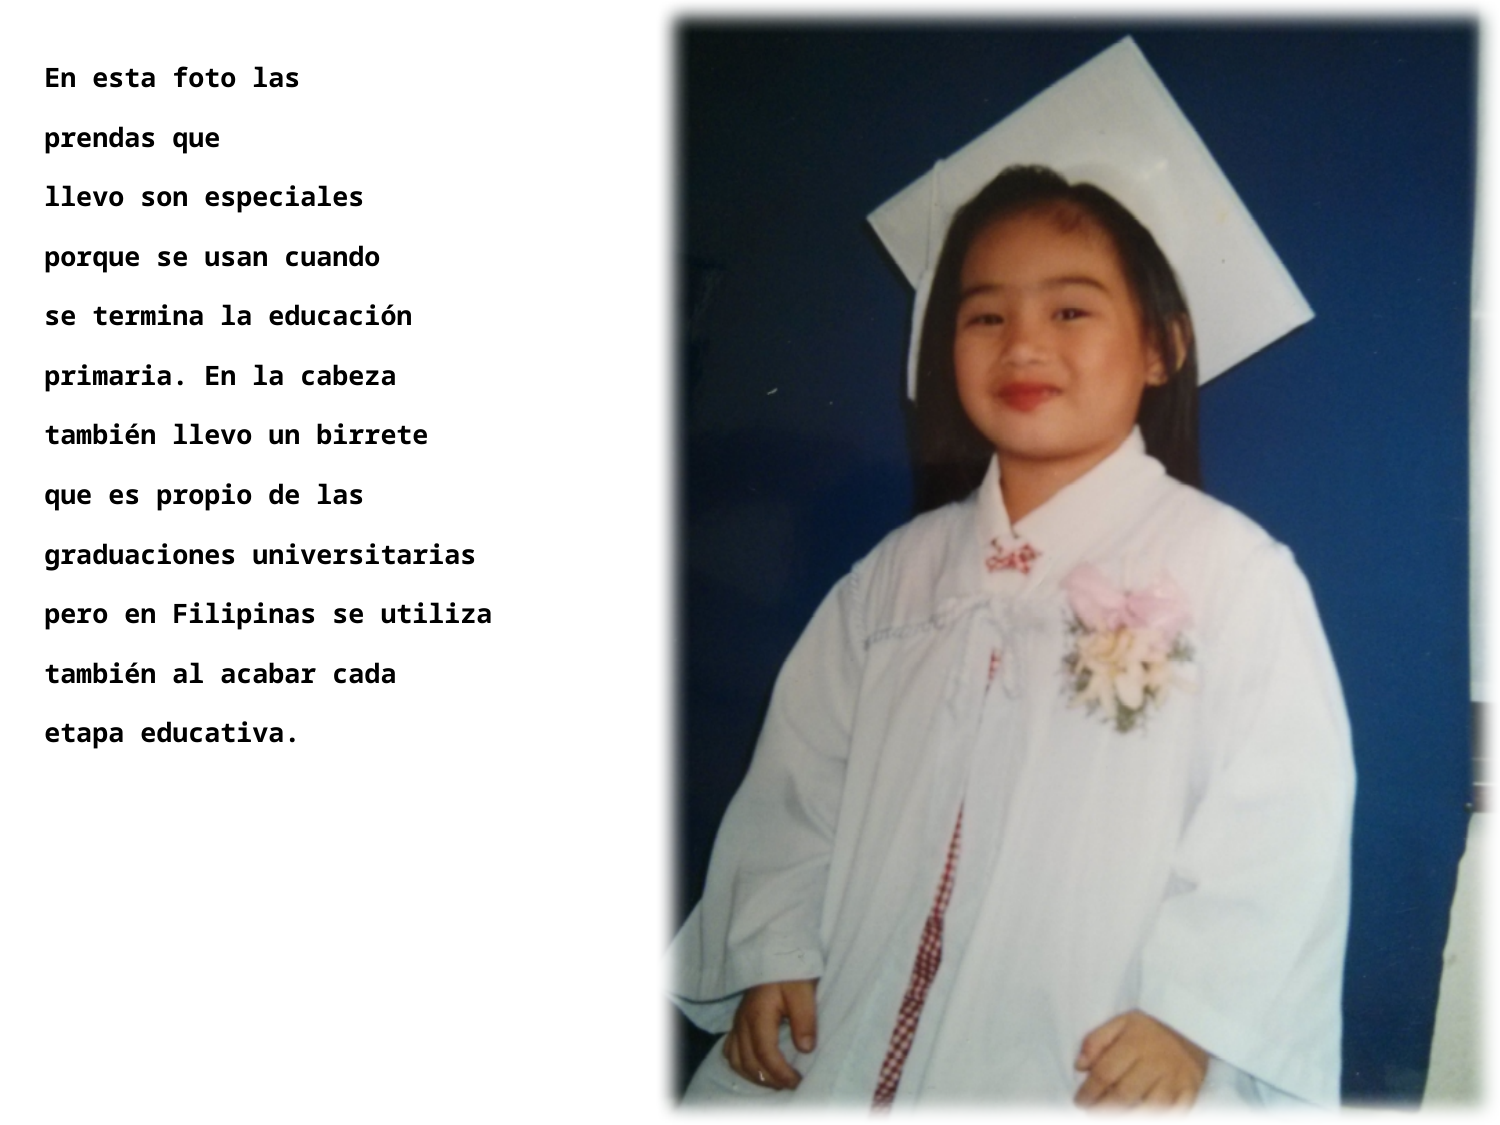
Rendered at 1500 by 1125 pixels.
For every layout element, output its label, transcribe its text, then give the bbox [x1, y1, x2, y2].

list En esta foto las prendas que llevo son especiales porque se usan cuando se termina la educación primaria. En la cabeza también llevo un birrete que es propio de las graduaciones universitarias pero en Filipinas se utiliza también al acabar cada etapa educativa. [29, 30, 650, 774]
picture [655, 0, 1500, 1125]
